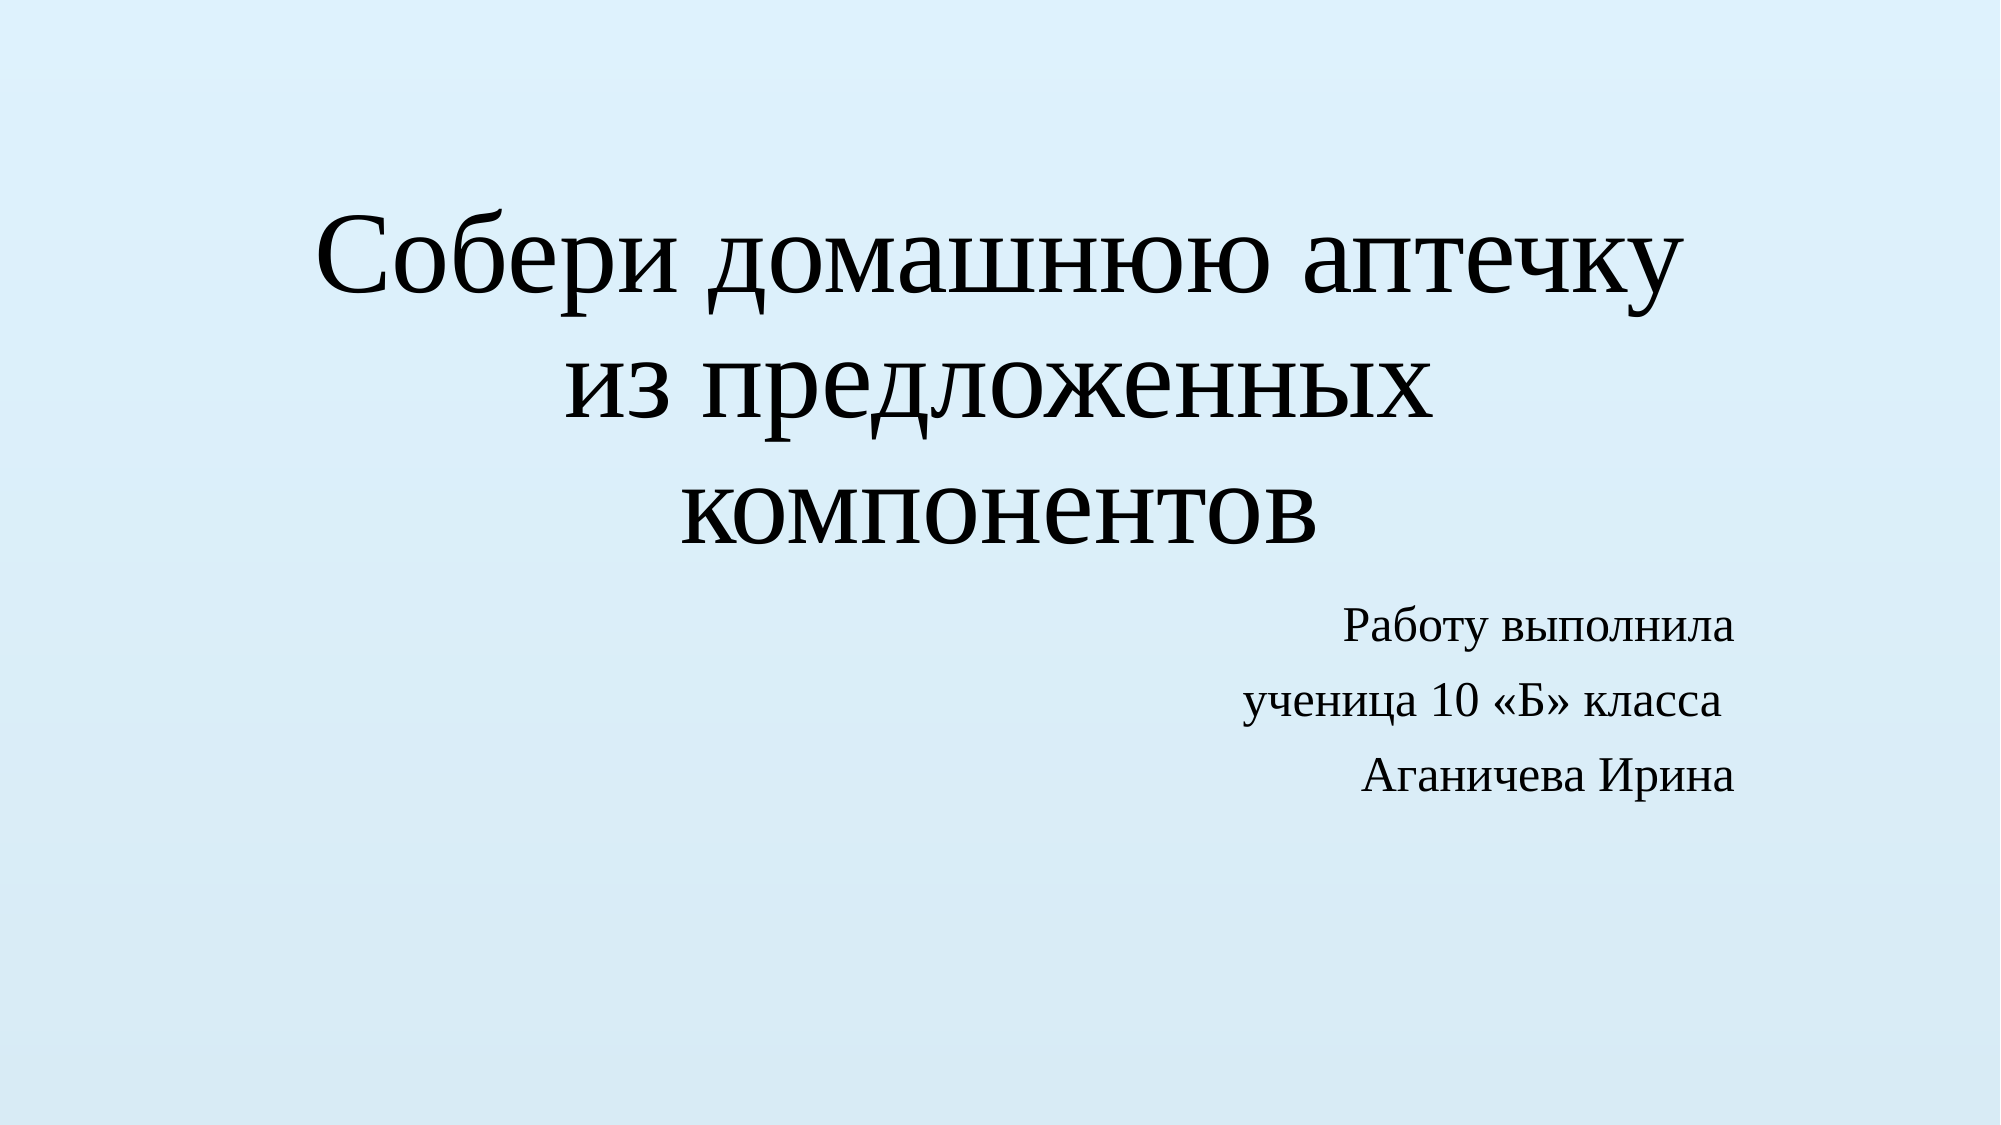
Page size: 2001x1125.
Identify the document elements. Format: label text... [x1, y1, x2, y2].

subtitle Работу выполнила ученица 10 «Б» класса Аганичева Ирина [249, 590, 1750, 863]
title Собери домашнюю аптечку из предложенных компонентов [249, 184, 1750, 576]
